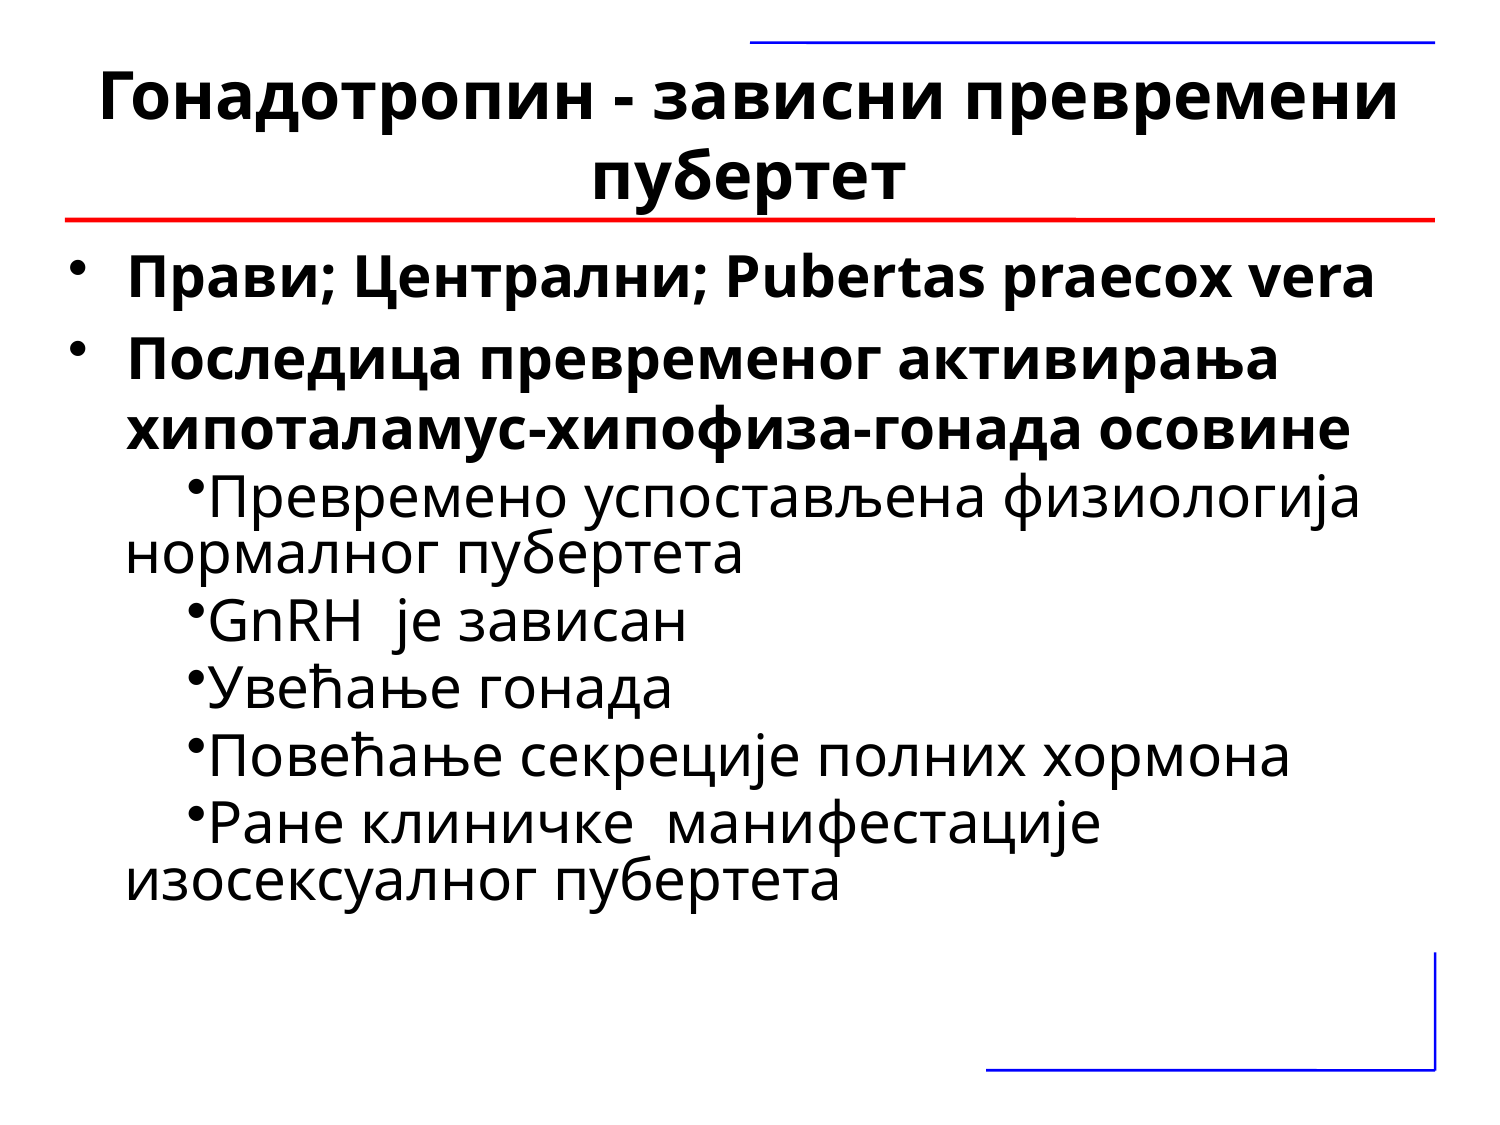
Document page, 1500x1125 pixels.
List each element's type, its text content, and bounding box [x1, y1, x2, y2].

title Гонадотропин - зависни превремени пубертет [74, 42, 1424, 221]
list Прави; Централни; Pubertas praecox vera Последица превременог активирања хипоталамус-хипофиза-гонада осовине Превремено успостављена физиологија нормалног пубертета GnRH је зависан Увећање гонада Повећање секреције полних хормона Ране клиничке манифестације изосексуалног пубертета [52, 231, 1459, 956]
